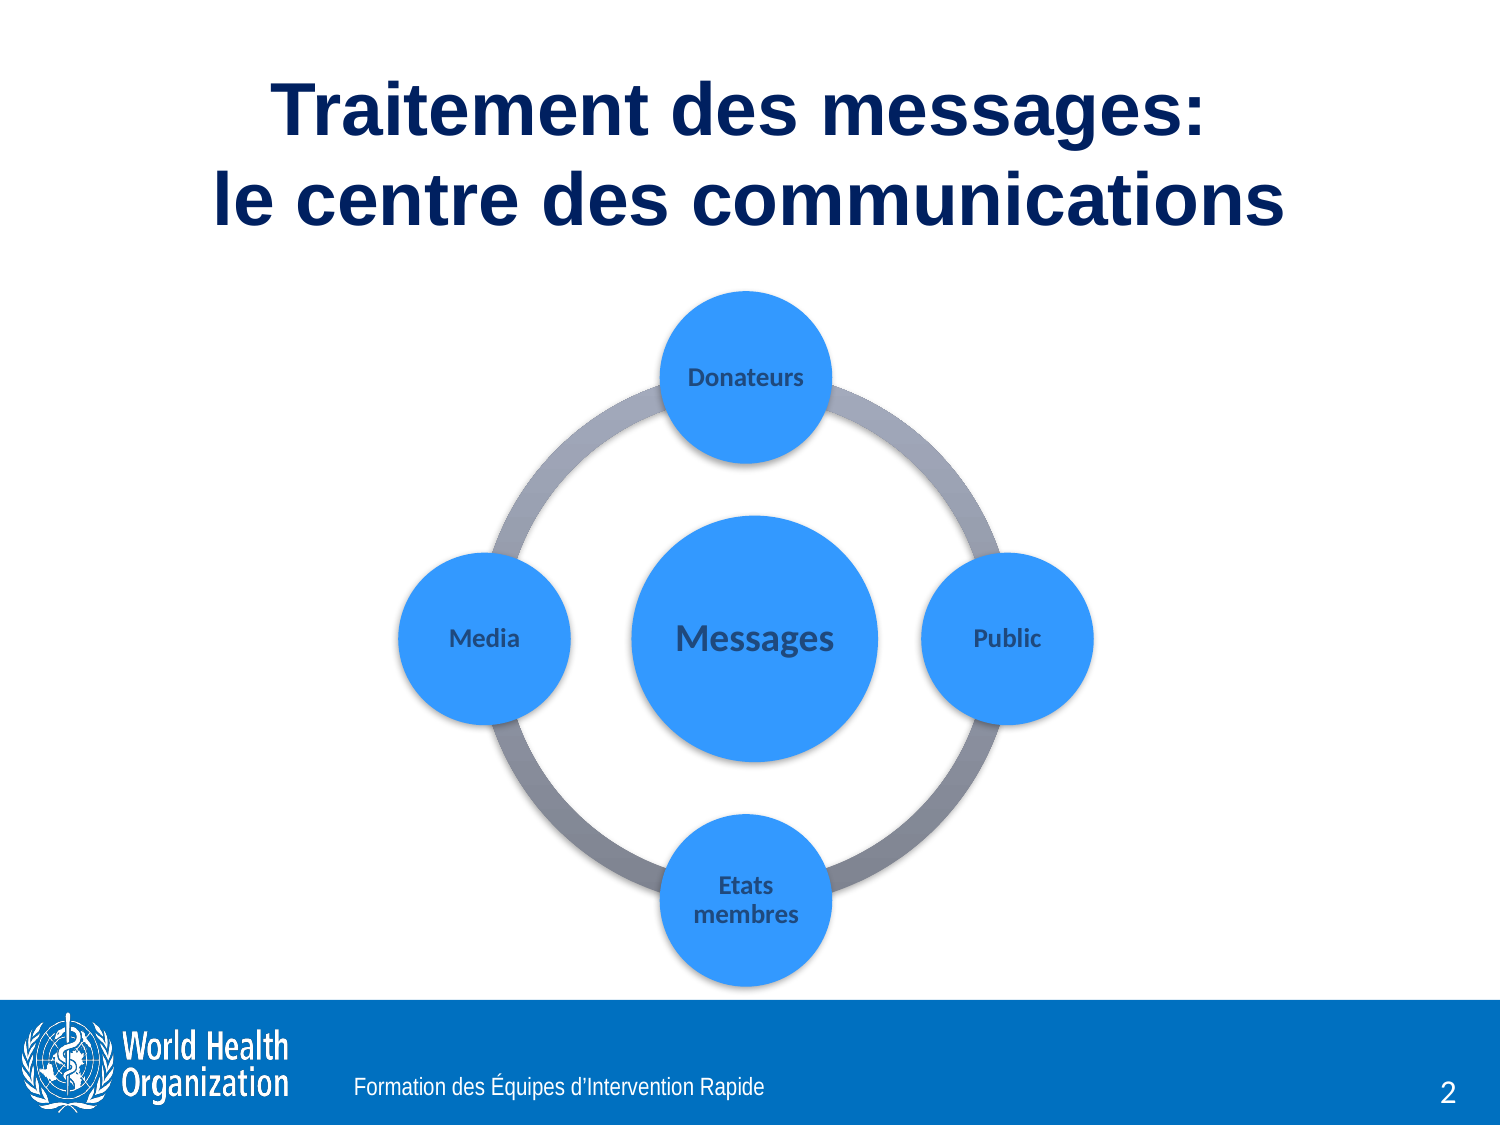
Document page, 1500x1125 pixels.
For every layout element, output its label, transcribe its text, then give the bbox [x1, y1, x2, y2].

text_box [218, 290, 1274, 988]
title Traitement des messages: le centre des communications [75, 45, 1425, 256]
picture [21, 1012, 288, 1113]
